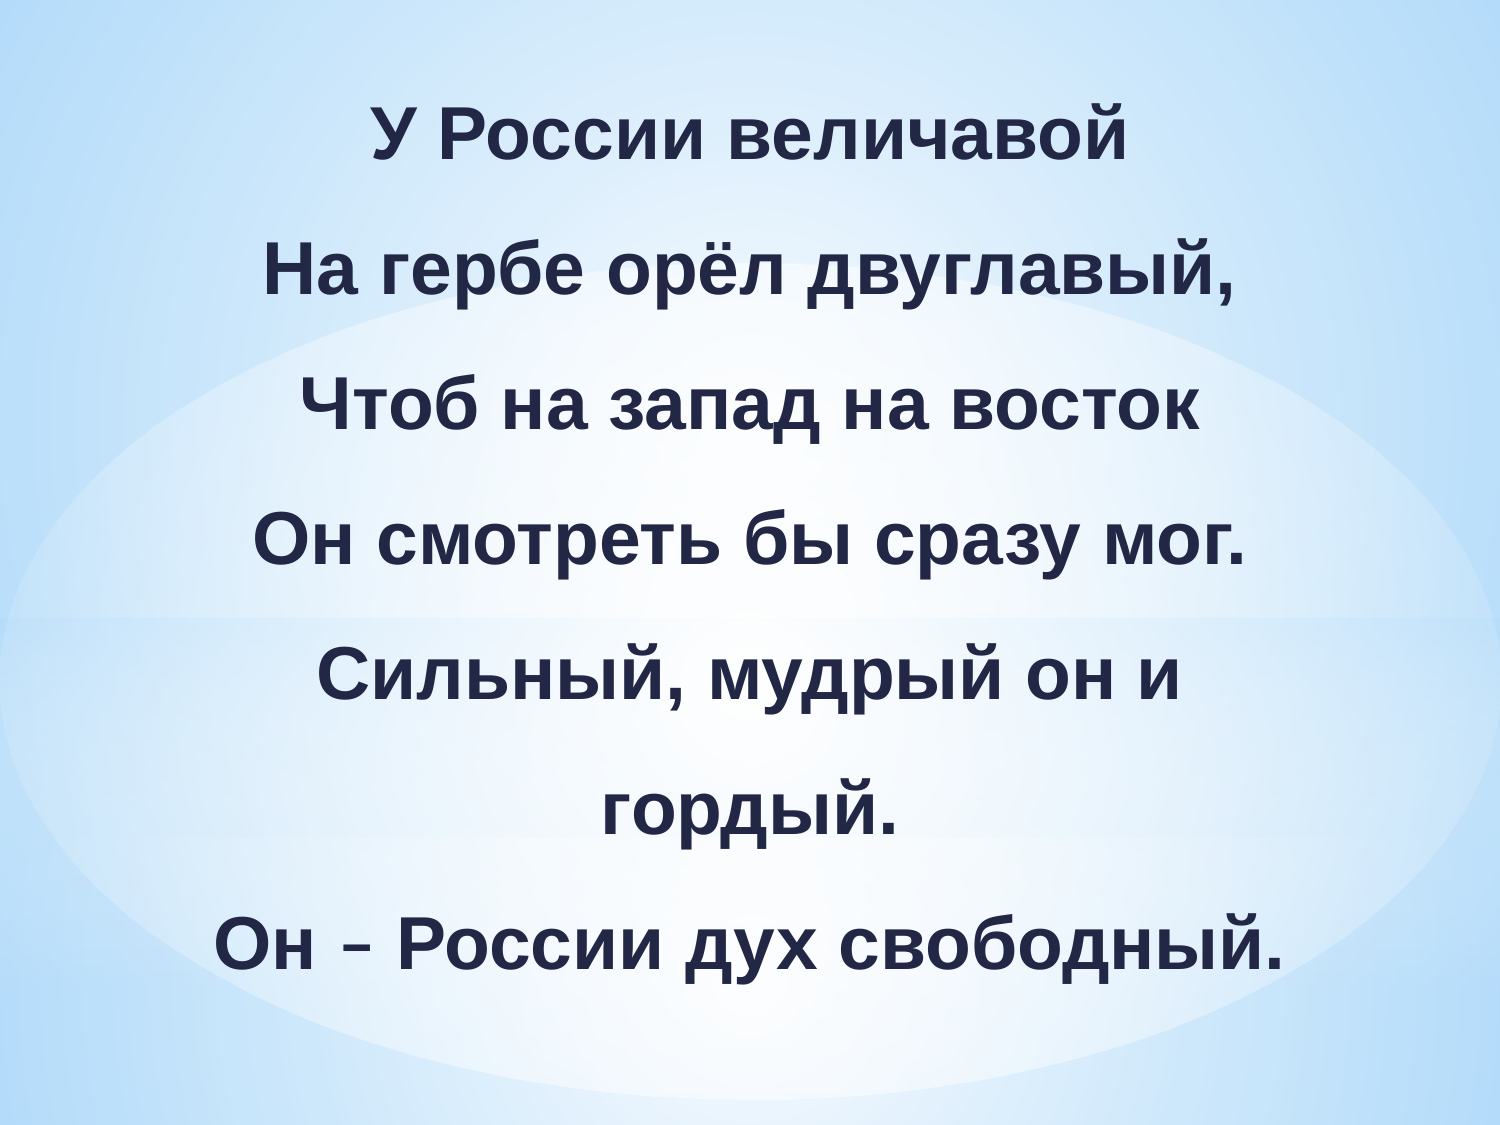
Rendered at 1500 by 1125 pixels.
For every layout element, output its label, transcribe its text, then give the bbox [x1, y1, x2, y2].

text_box У России величавой На гербе орёл двуглавый, Чтоб на запад на восток Он смотреть бы сразу мог. Сильный, мудрый он и гордый. Он – России дух свободный. [163, 32, 1336, 993]
